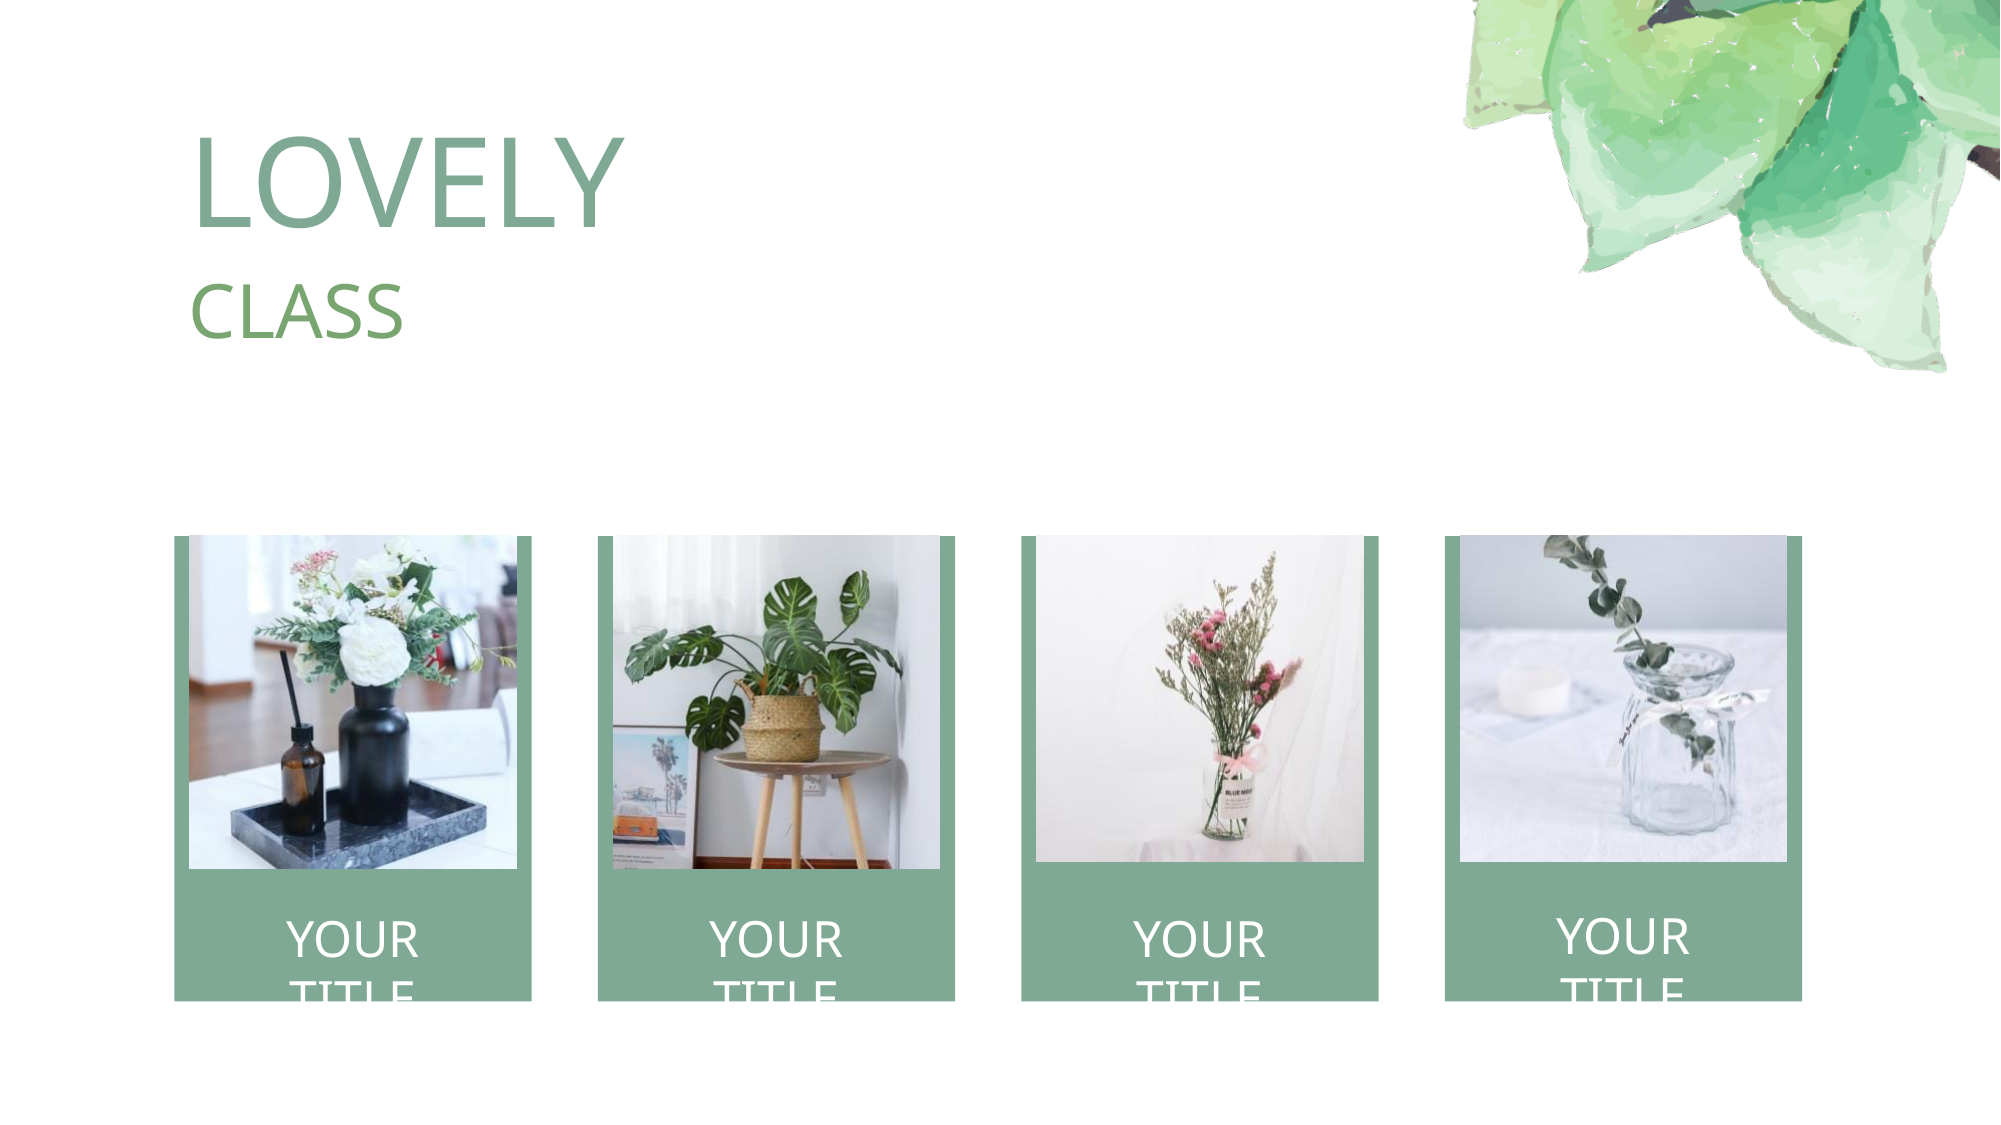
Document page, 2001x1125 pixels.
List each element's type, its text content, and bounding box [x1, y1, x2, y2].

picture [1196, 0, 2000, 499]
text_box YOUR TITLE [639, 899, 914, 971]
picture [189, 535, 517, 869]
picture [1460, 535, 1787, 862]
text_box CLASS [174, 256, 581, 361]
text_box [597, 535, 956, 1002]
picture [1036, 535, 1364, 862]
text_box [1444, 535, 1803, 1002]
text_box LOVELY [174, 95, 784, 261]
picture [613, 535, 940, 869]
text_box YOUR TITLE [1062, 899, 1338, 971]
text_box [1020, 535, 1380, 1002]
text_box YOUR TITLE [215, 899, 491, 971]
text_box [173, 535, 533, 1002]
text_box YOUR TITLE [1486, 896, 1761, 968]
